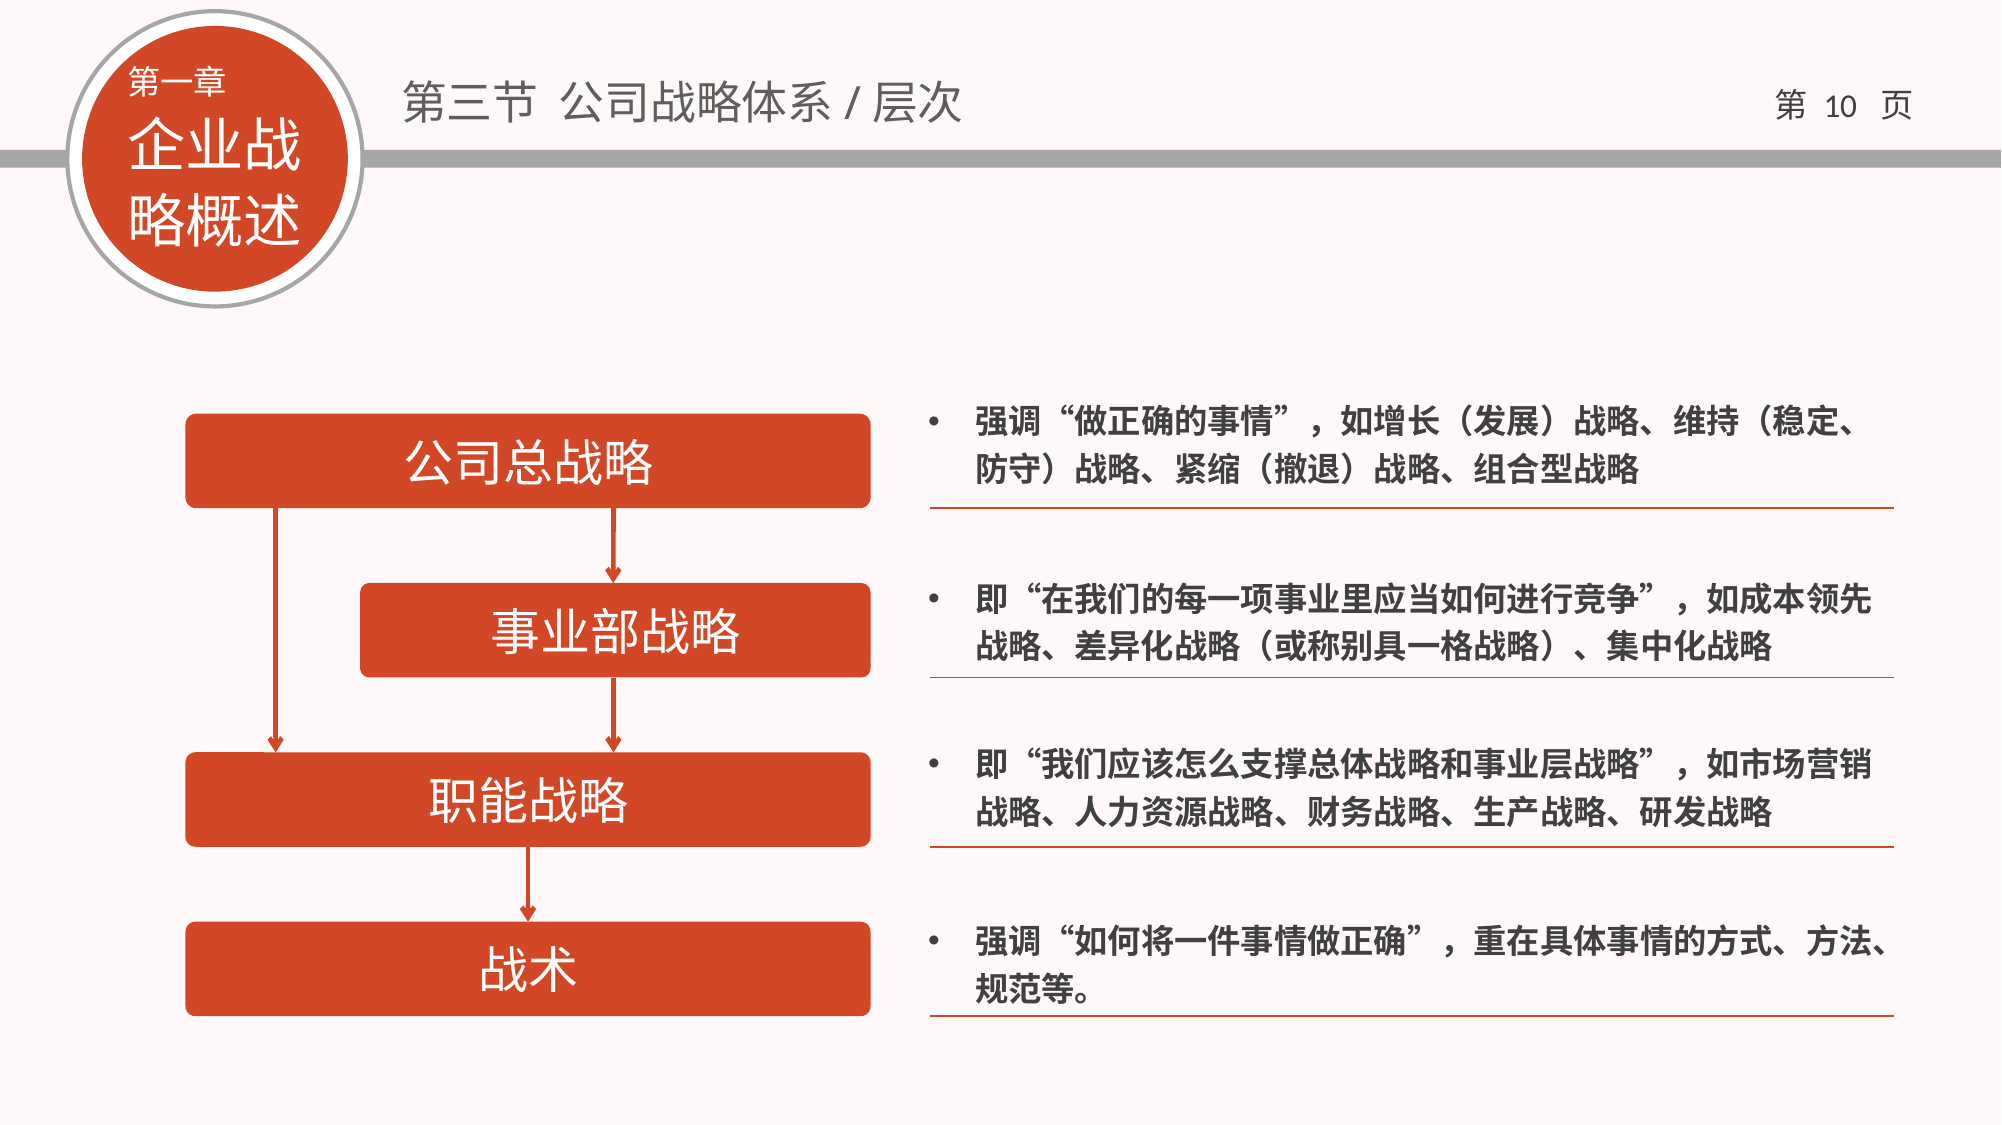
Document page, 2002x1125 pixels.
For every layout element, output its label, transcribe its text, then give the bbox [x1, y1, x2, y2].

text_box 强调“如何将一件事情做正确”，重在具体事情的方式、方法、规范等。 [913, 905, 1918, 1016]
text_box 公司总战略 [183, 411, 873, 511]
text_box 第三节 公司战略体系/层次 [386, 66, 1202, 137]
text_box 事业部战略 [358, 580, 873, 680]
text_box 即“在我们的每一项事业里应当如何进行竞争”，如成本领先战略、差异化战略（或称别具一格战略）、集中化战略 [913, 562, 1906, 673]
text_box 强调“做正确的事情”，如增长（发展）战略、维持（稳定、防守）战略、紧缩（撤退）战略、组合型战略 [913, 385, 1906, 496]
text_box 战术 [183, 919, 873, 1019]
text_box 职能战略 [183, 750, 873, 849]
text_box 即“我们应该怎么支撑总体战略和事业层战略”，如市场营销战略、人力资源战略、财务战略、生产战略、研发战略 [913, 727, 1918, 839]
